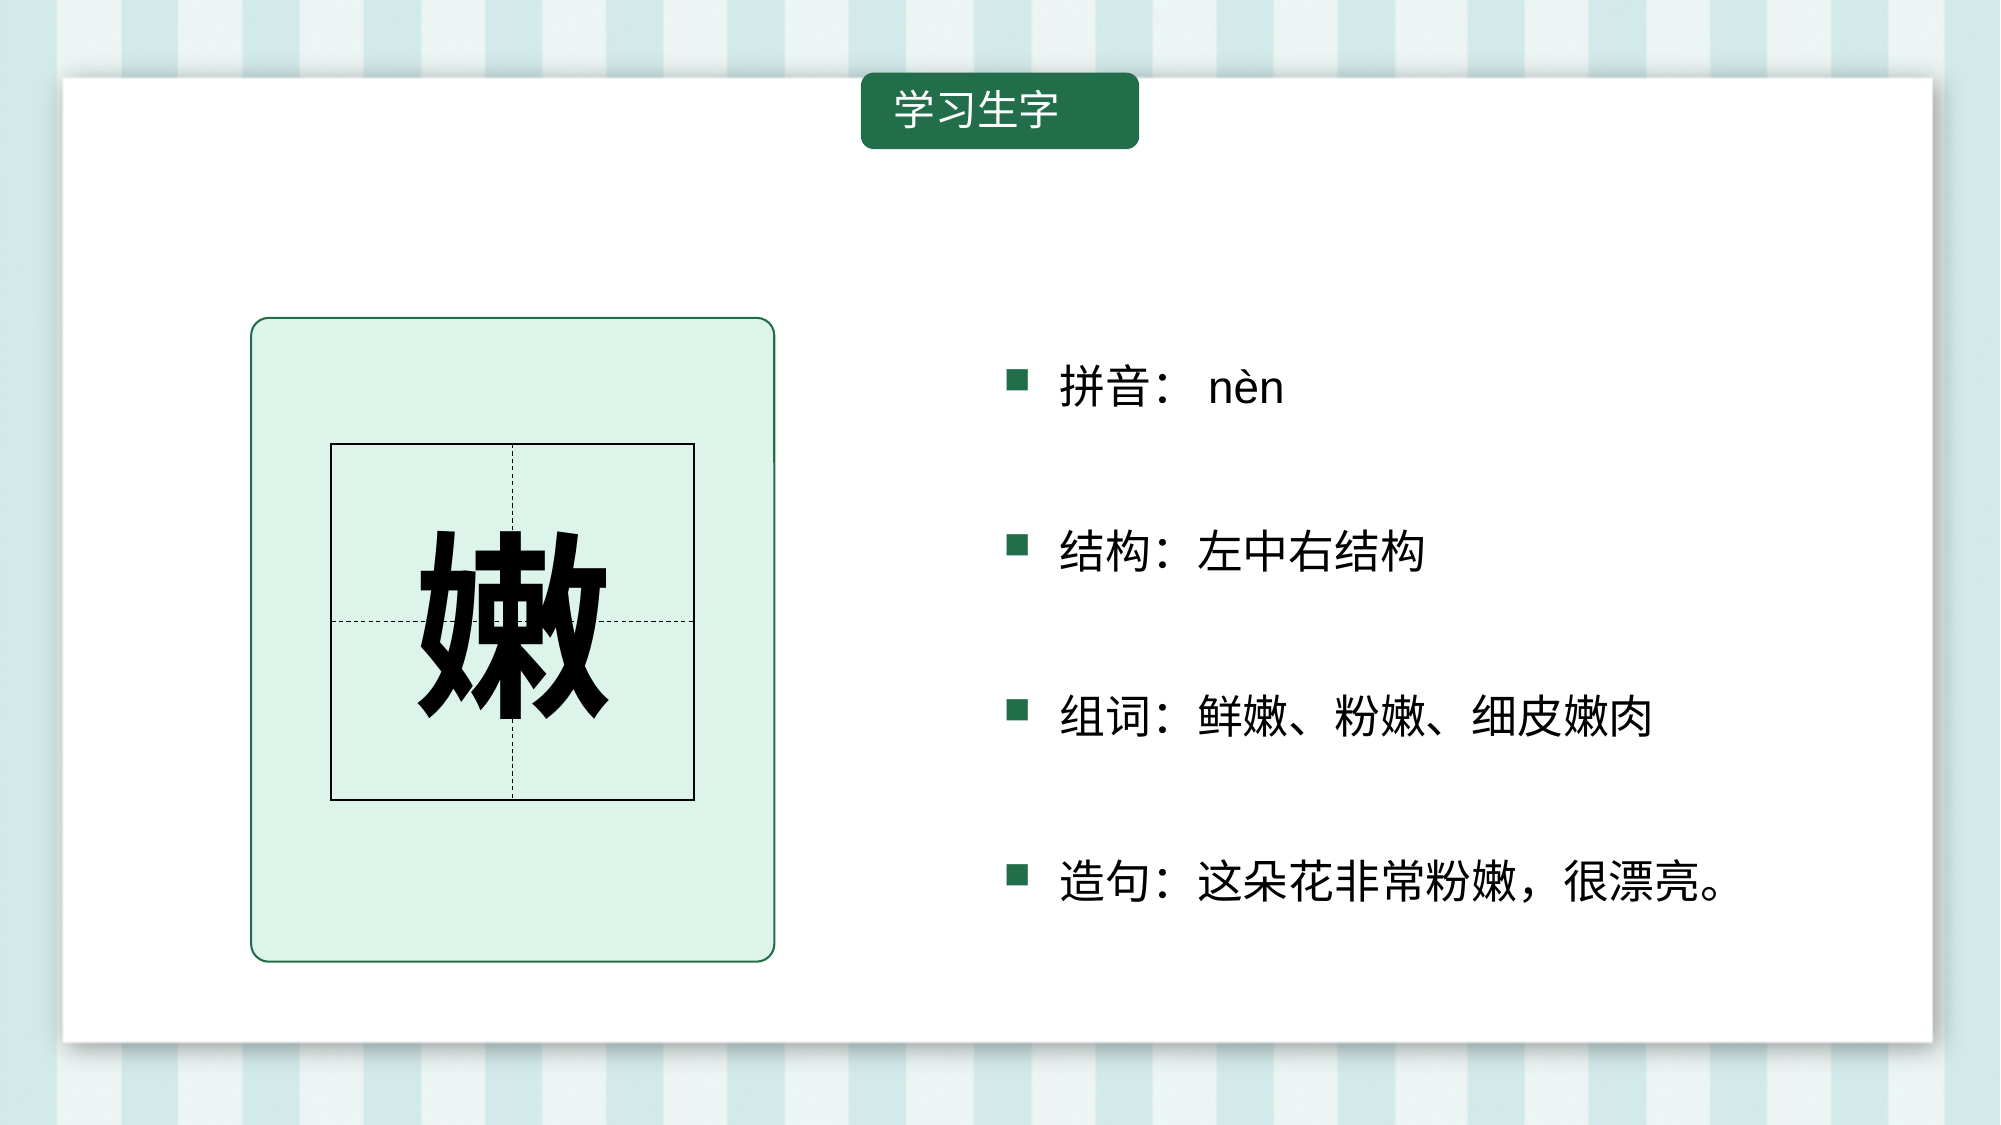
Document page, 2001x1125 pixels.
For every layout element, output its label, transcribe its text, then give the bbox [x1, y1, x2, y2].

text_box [860, 72, 1140, 150]
picture [0, 0, 2000, 1125]
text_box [251, 317, 775, 962]
text_box 拼音：nèn 结构：左中右结构 组词：鲜嫩、粉嫩、细皮嫩肉 造句：这朵花非常粉嫩，很漂亮。 [988, 322, 1811, 915]
